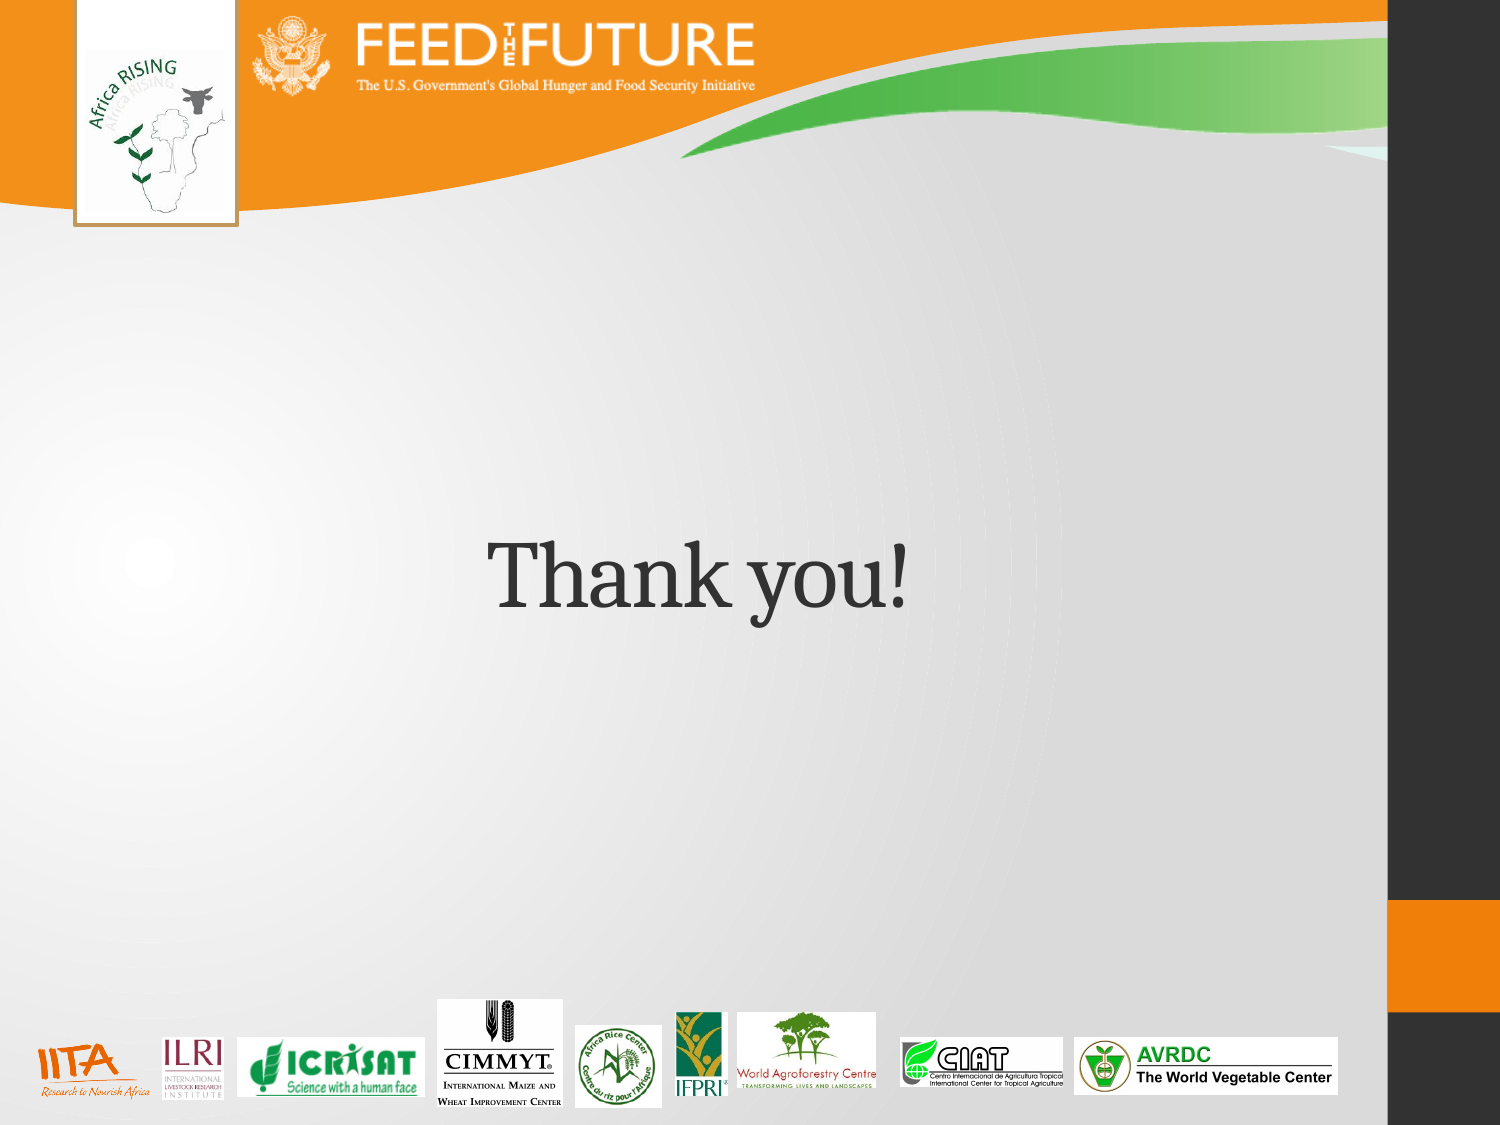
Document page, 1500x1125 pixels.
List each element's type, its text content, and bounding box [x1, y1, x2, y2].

picture [1074, 1036, 1338, 1095]
picture [161, 1036, 224, 1101]
picture [899, 1036, 1063, 1088]
picture [36, 1043, 151, 1101]
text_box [436, 999, 563, 1108]
picture [236, 1036, 426, 1098]
picture [85, 49, 225, 213]
picture [674, 1011, 729, 1096]
title Thank you! [75, 474, 1325, 663]
picture [574, 1024, 663, 1108]
picture [736, 1011, 877, 1089]
picture [249, 10, 761, 100]
